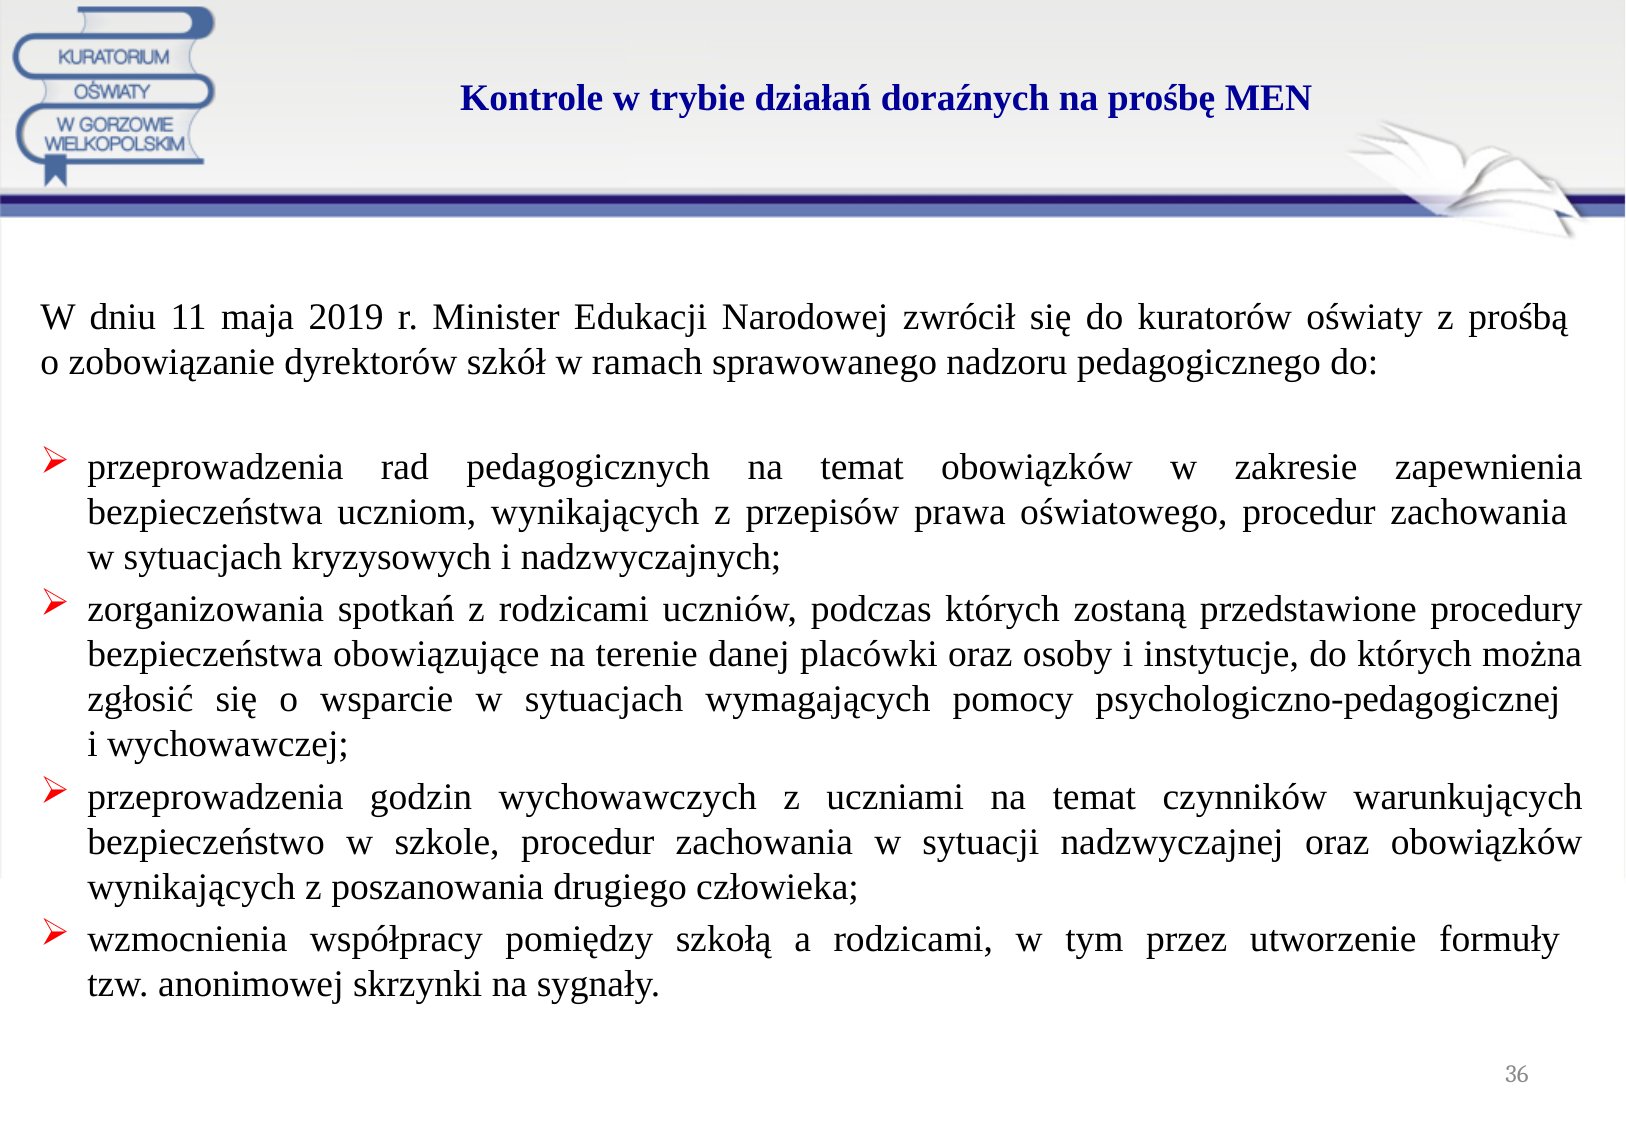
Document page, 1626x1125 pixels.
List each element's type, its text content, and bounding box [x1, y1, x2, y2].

slide_number 36 [1164, 1042, 1544, 1103]
title Kontrole w trybie działań doraźnych na prośbę MEN [245, 19, 1528, 172]
picture [0, 0, 1626, 1125]
list W dniu 11 maja 2019 r. Minister Edukacji Narodowej zwrócił się do kuratorów oświaty z prośbą o zobowiązanie dyrektorów szkół w ramach sprawowanego nadzoru pedagogicznego do: przeprowadzenia rad pedagogicznych na temat obowiązków w zakresie zapewnienia bezpieczeństwa uczniom, wynikających z przepisów prawa oświatowego, procedur zachowania w sytuacjach kryzysowych i nadzwyczajnych; zorganizowania spotkań z rodzicami uczniów, podczas których zostaną przedstawione procedury bezpieczeństwa obowiązujące na terenie danej placówki oraz osoby i instytucje, do których można zgłosić się o wsparcie w sytuacjach wymagających pomocy psychologiczno-pedagogicznej i wychowawczej; przeprowadzenia godzin wychowawczych z uczniami na temat czynników warunkujących bezpieczeństwo w szkole, procedur zachowania w sytuacji nadzwyczajnej oraz obowiązków wynikających z poszanowania drugiego człowieka; wzmocnienia współpracy pomiędzy szkołą a rodzicami, w tym przez utworzenie formuły tzw. anonimowej skrzynki na sygnały. [25, 231, 1600, 967]
text_box [0, 878, 1625, 1125]
